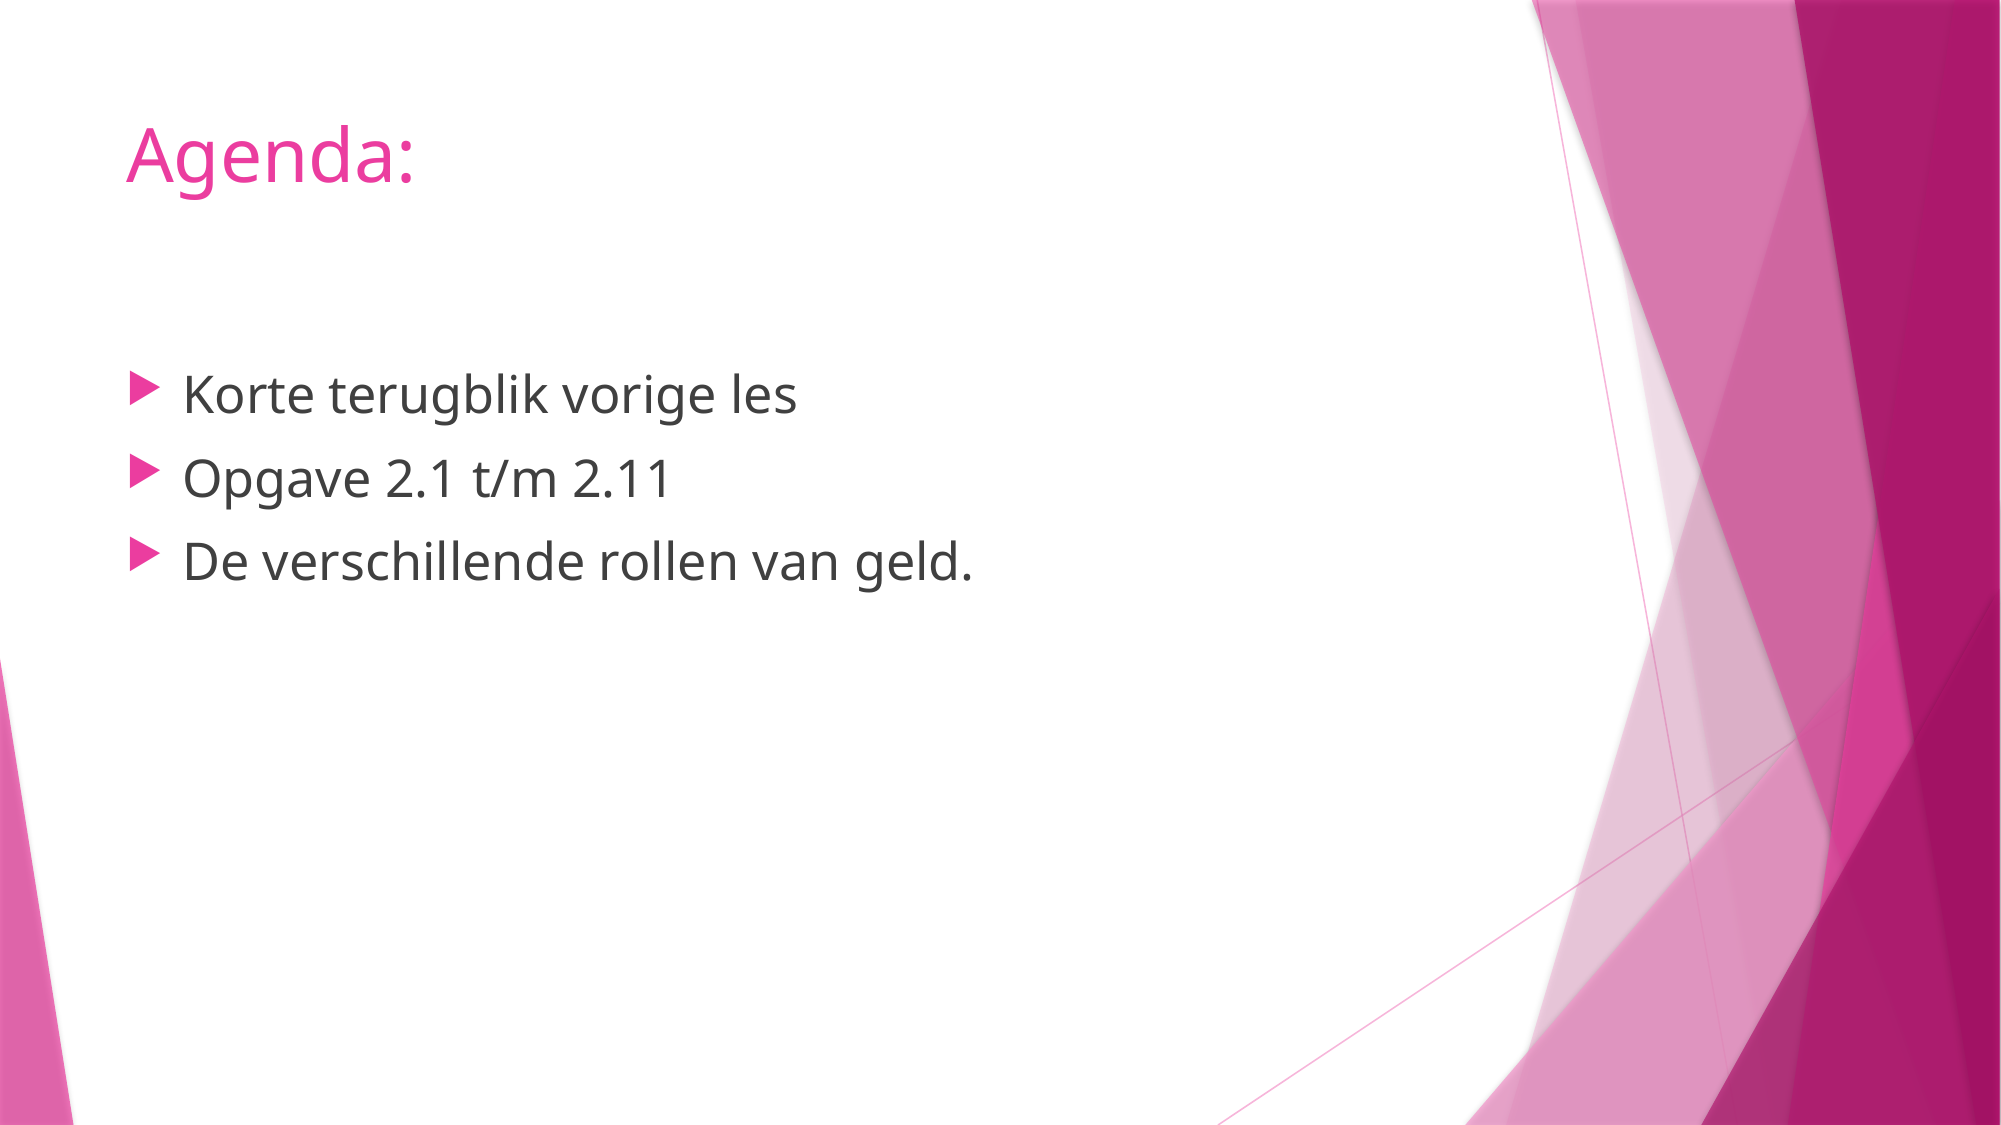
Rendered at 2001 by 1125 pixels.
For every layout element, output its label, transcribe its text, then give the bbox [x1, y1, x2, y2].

title Agenda: [111, 99, 1522, 317]
list Korte terugblik vorige les Opgave 2.1 t/m 2.11 De verschillende rollen van geld. [111, 354, 1522, 992]
